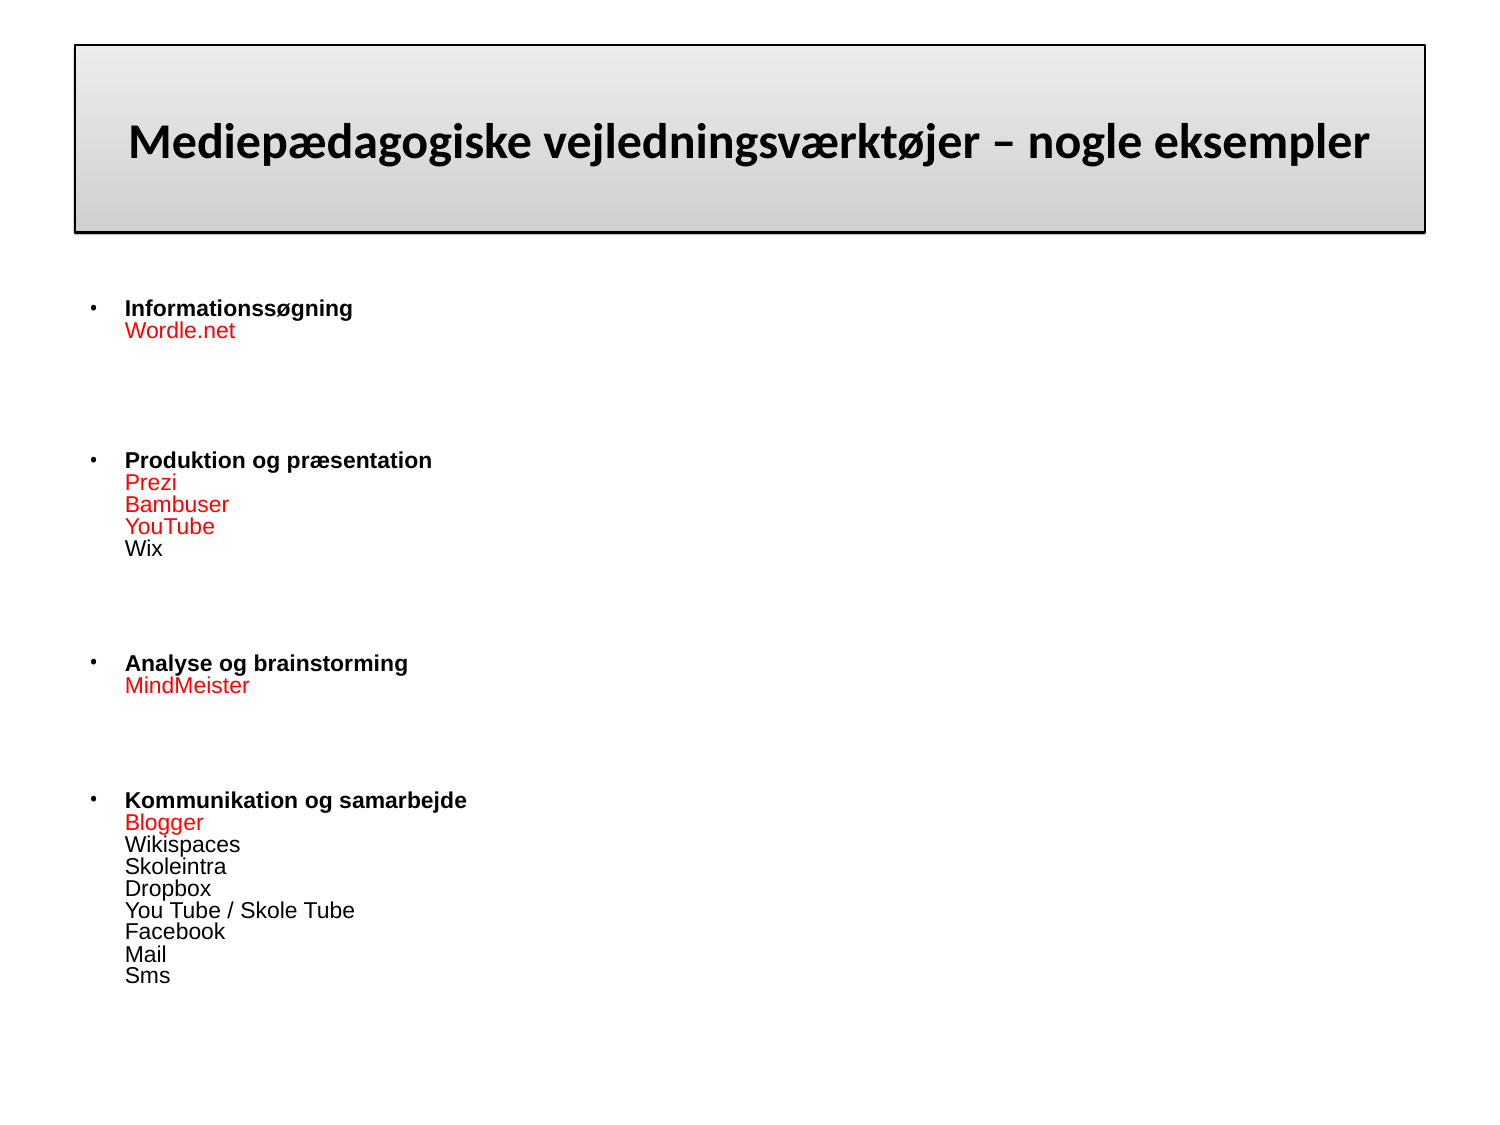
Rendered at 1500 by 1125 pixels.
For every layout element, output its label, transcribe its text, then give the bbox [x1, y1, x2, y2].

title Mediepædagogiske vejledningsværktøjer – nogle eksempler [74, 45, 1425, 233]
list Informationssøgning Wordle.net Produktion og præsentation Prezi Bambuser YouTube Wix Analyse og brainstorming MindMeister Kommunikation og samarbejde Blogger Wikispaces Skoleintra Dropbox You Tube / Skole Tube Facebook Mail Sms [74, 290, 1425, 1059]
